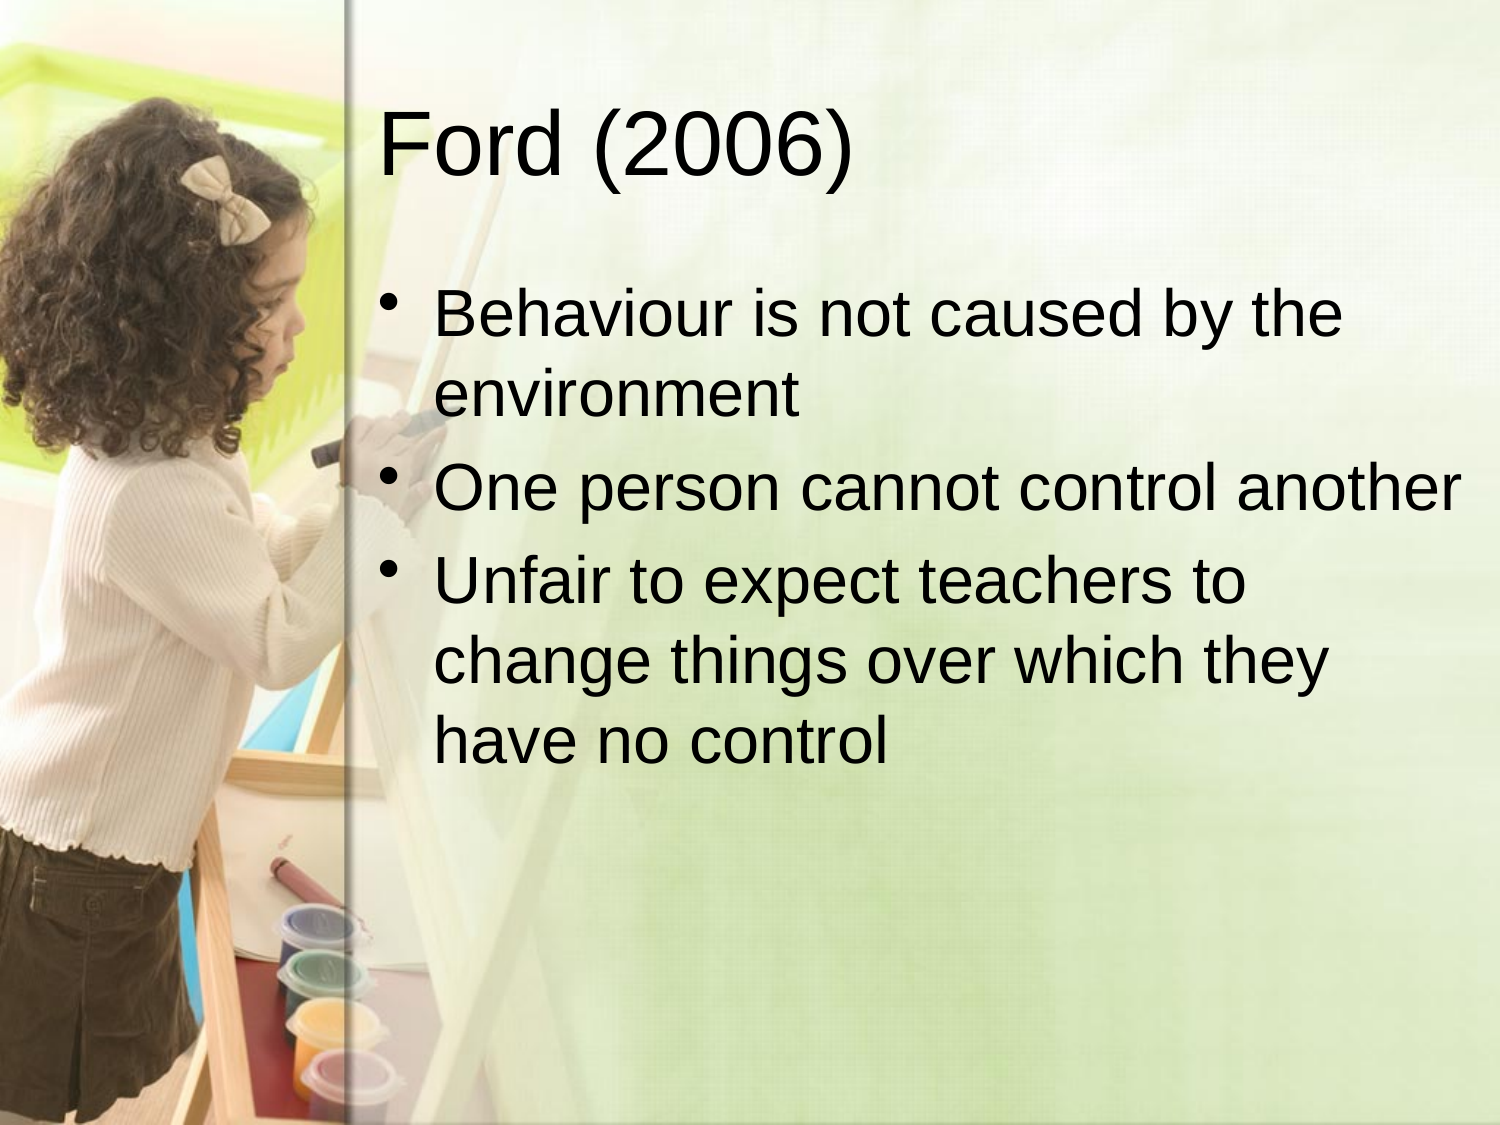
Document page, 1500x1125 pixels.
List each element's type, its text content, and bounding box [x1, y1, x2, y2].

picture [0, 0, 1500, 1125]
title Ford (2006) [362, 44, 1488, 233]
list Behaviour is not caused by the environment One person cannot control another Unfair to expect teachers to change things over which they have no control [362, 262, 1488, 1006]
